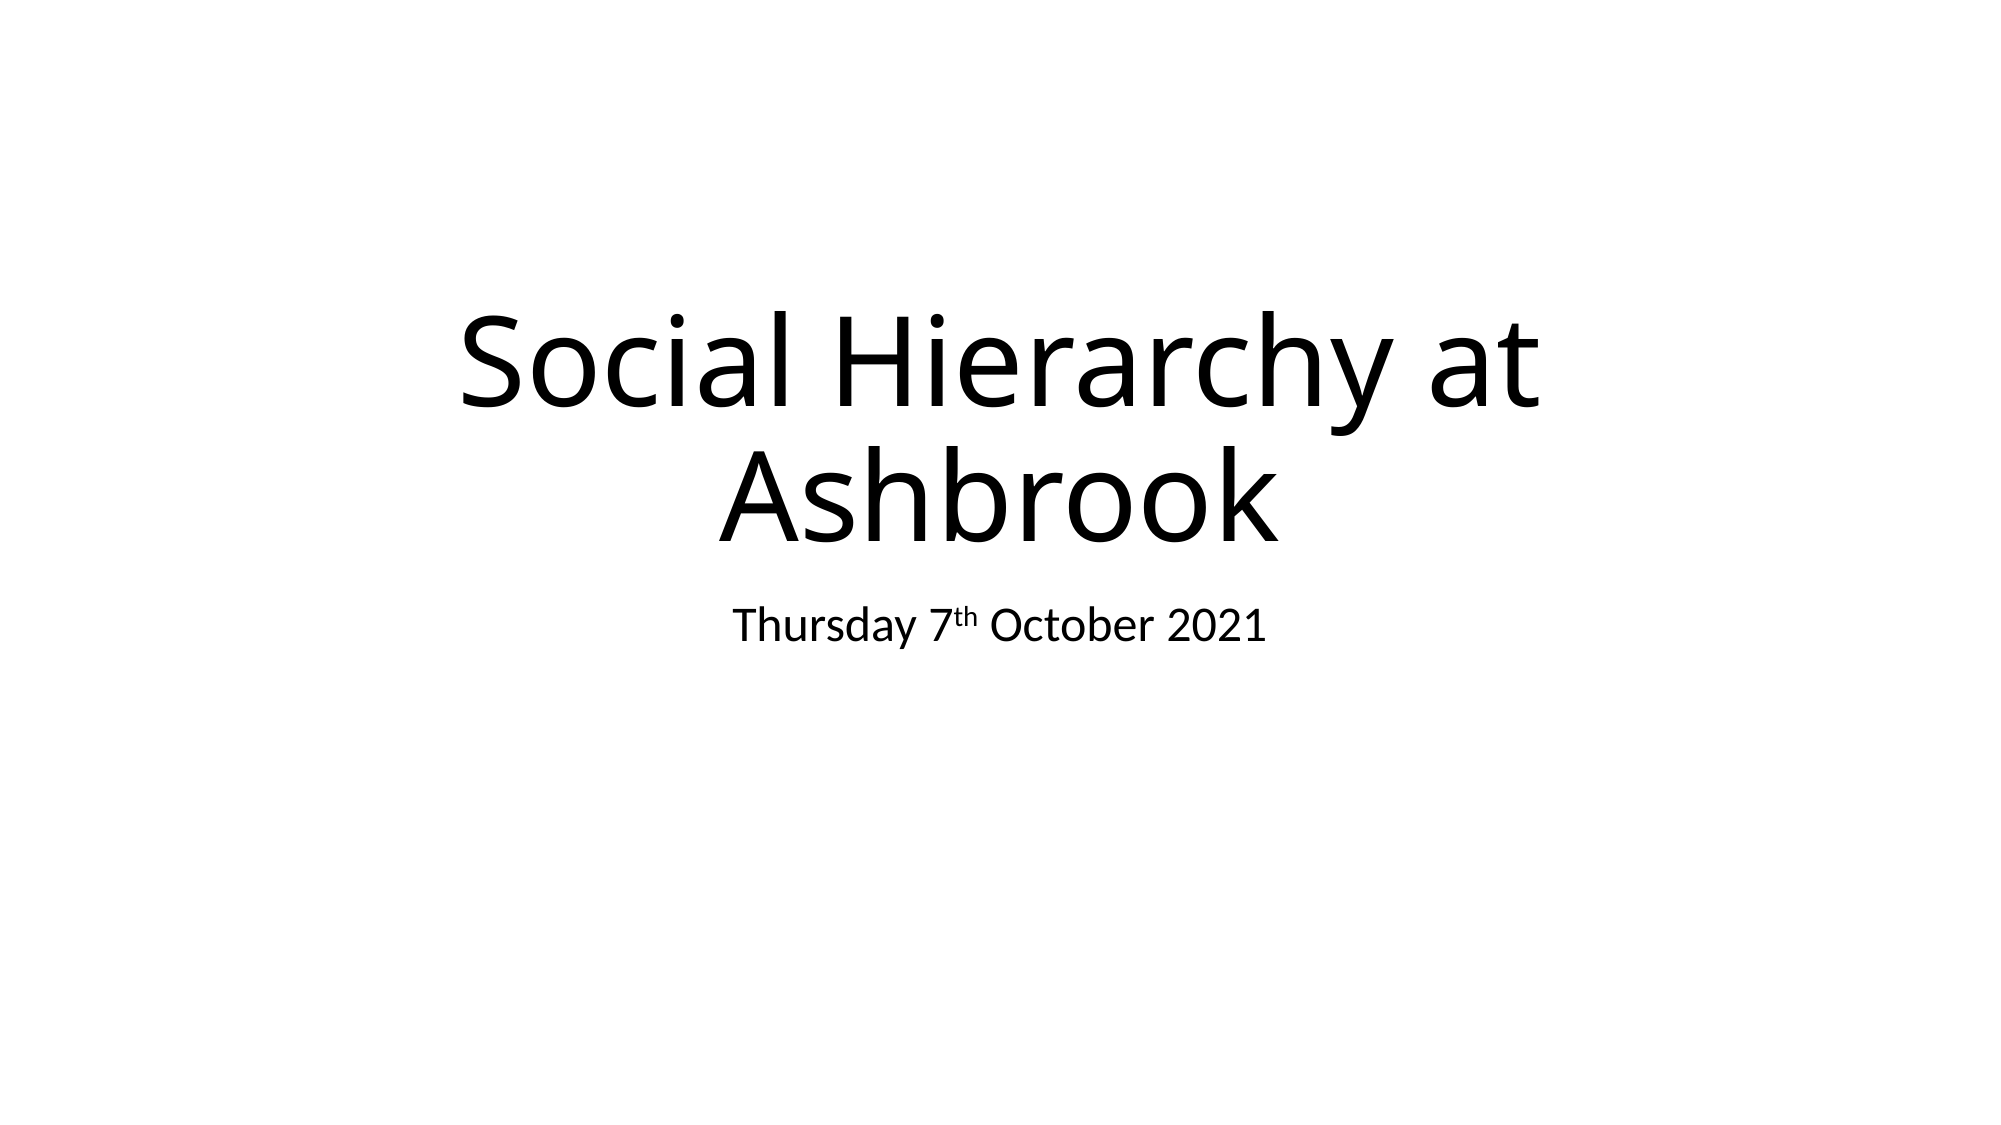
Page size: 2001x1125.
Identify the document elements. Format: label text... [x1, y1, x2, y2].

title Social Hierarchy at Ashbrook [249, 184, 1750, 576]
subtitle Thursday 7th October 2021 [249, 590, 1750, 863]
